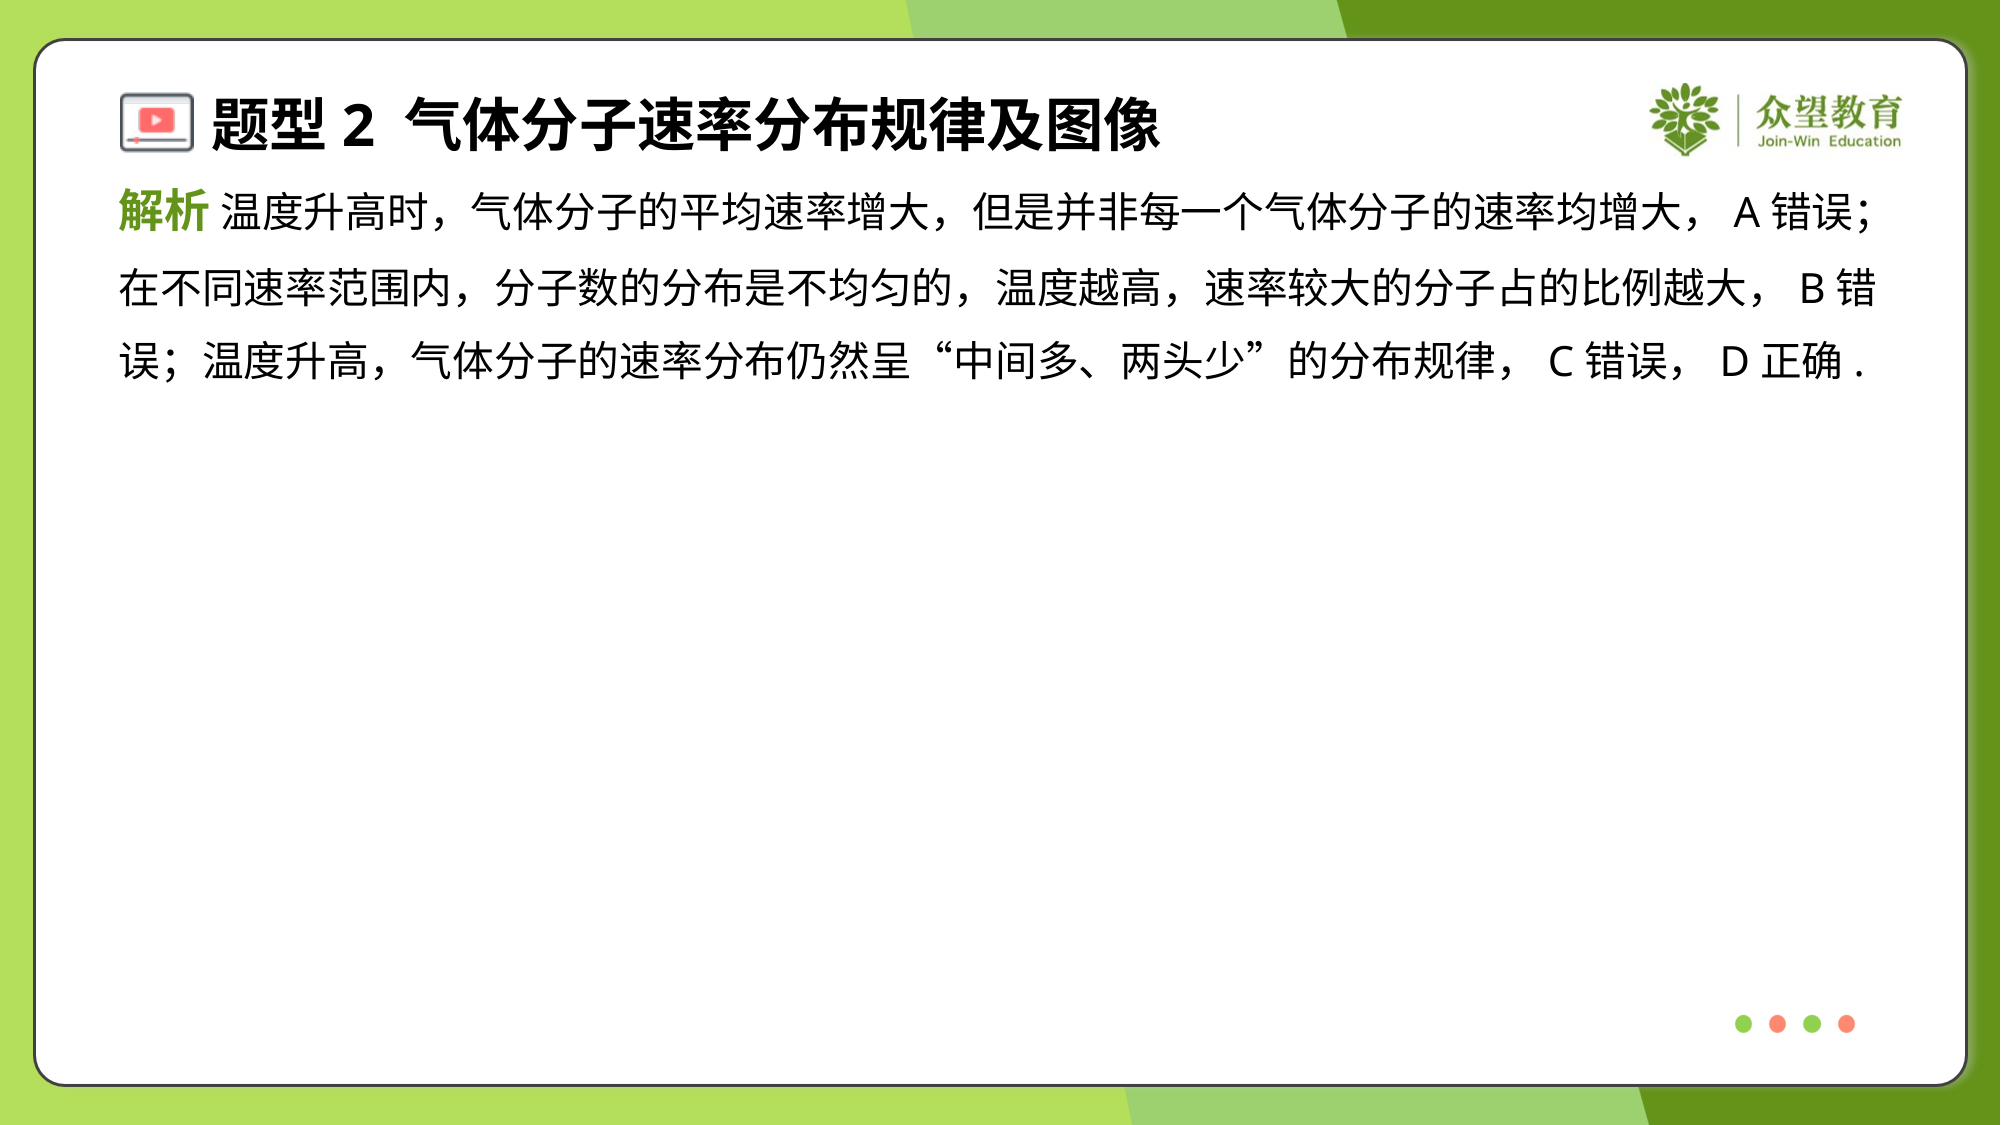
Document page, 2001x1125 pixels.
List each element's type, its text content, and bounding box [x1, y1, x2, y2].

text_box 解析 温度升高时，气体分子的平均速率增大，但是并非每一个气体分子的速率均增大，A错误； 在不同速率范围内，分子数的分布是不均匀的，温度越高，速率较大的分子占的比例越大，B错 误；温度升高，气体分子的速率分布仍然呈“中间多、两头少”的分布规律，C错误，D正确. [118, 159, 1883, 377]
picture [0, 0, 2000, 1125]
